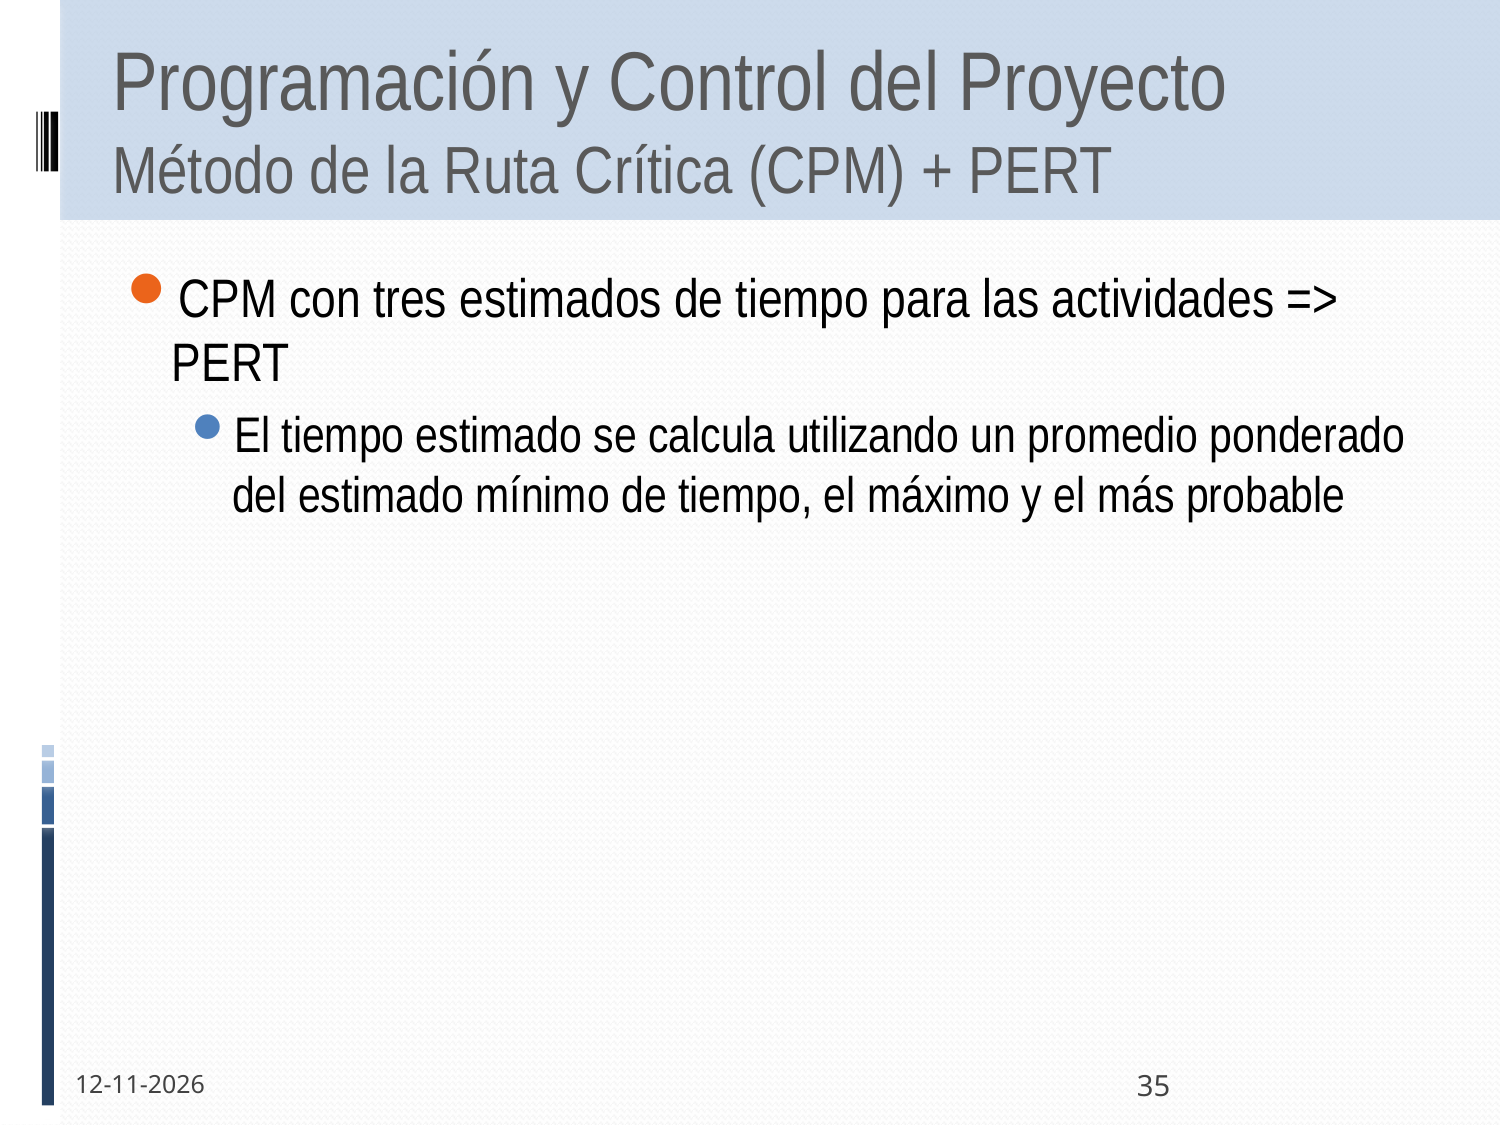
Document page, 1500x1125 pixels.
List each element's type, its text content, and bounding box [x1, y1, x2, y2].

title Programación y Control del Proyecto Método de la Ruta Crítica (CPM) + PERT [111, 18, 1436, 207]
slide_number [75, 1042, 243, 1103]
list CPM con tres estimados de tiempo para las actividades => PERT El tiempo estimado se calcula utilizando un promedio ponderado del estimado mínimo de tiempo, el máximo y el más probable [111, 255, 1436, 1038]
slide_number 35 [1045, 1046, 1171, 1107]
